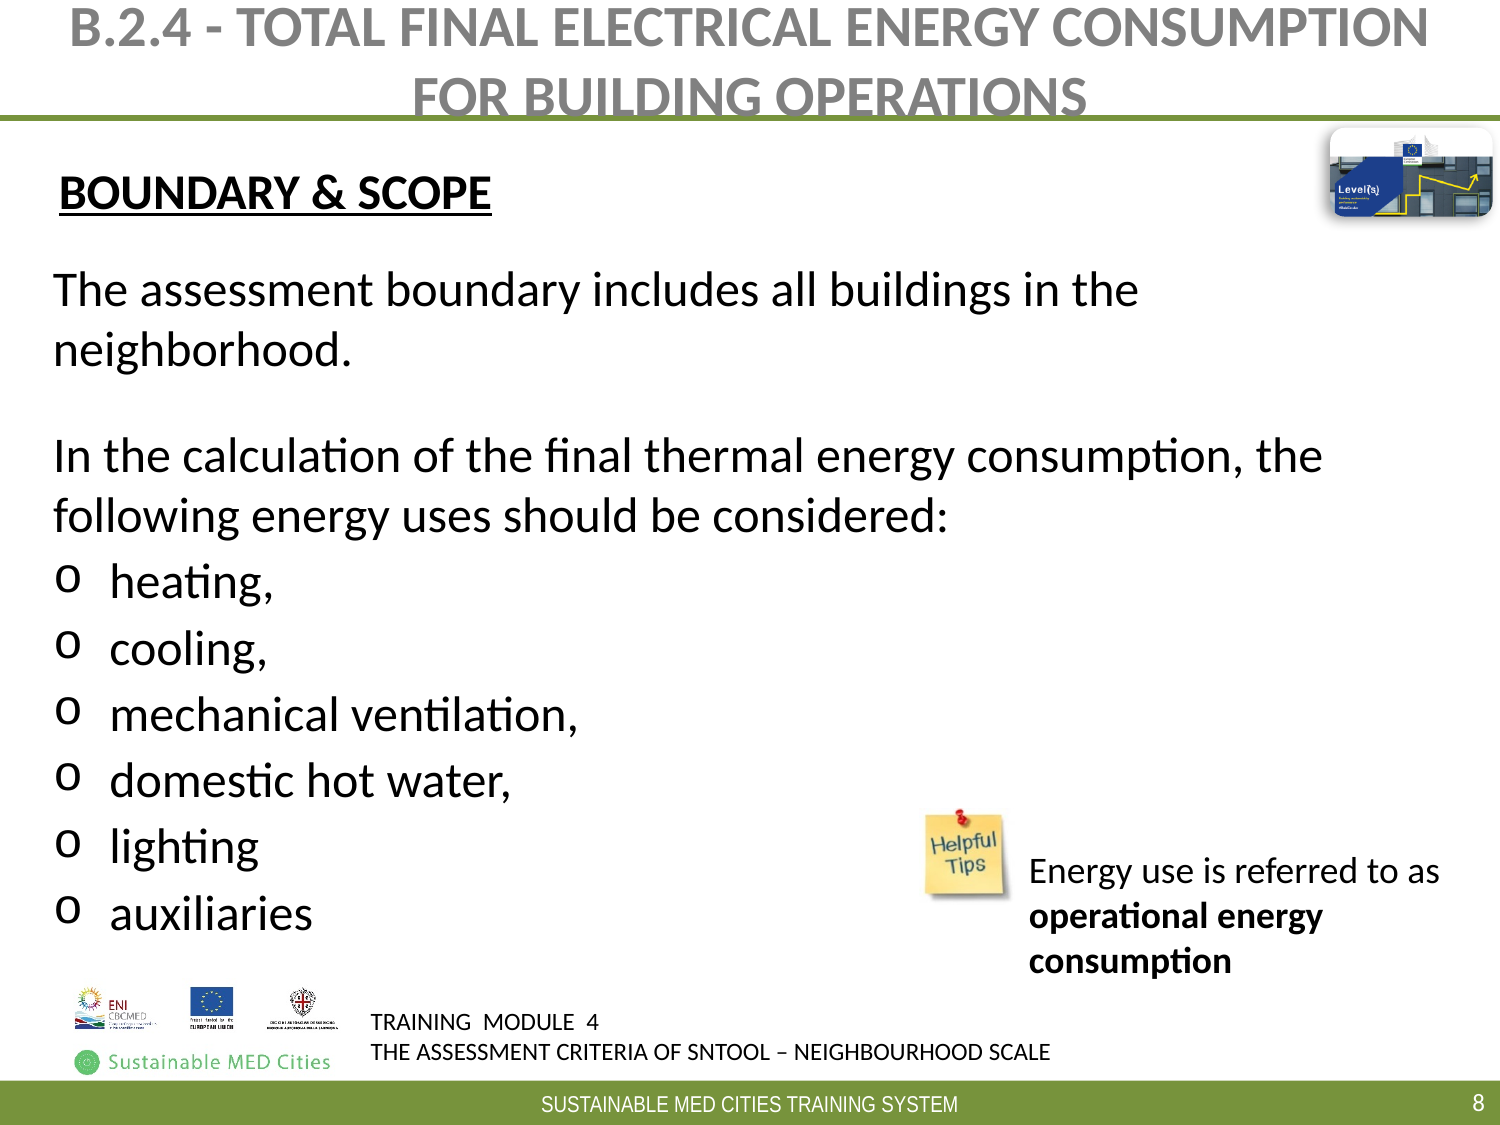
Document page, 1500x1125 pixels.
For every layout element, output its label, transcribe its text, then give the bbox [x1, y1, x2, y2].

list BOUNDARY & SCOPE [43, 152, 1425, 252]
picture [62, 978, 356, 1080]
slide_number 8 [1149, 1078, 1500, 1125]
text_box Energy use is referred to as operational energy consumption [1014, 838, 1462, 989]
text_box In the calculation of the final thermal energy consumption, the following energy uses should be considered: heating, cooling, mechanical ventilation, domestic hot water, lighting auxiliaries [38, 414, 1462, 828]
picture [919, 808, 1015, 905]
picture [1329, 127, 1493, 217]
title B.2.4 - TOTAL FINAL ELECTRICAL ENERGY CONSUMPTION FOR BUILDING OPERATIONS [0, 0, 1500, 117]
text_box The assessment boundary includes all buildings in the neighborhood. [38, 249, 1380, 384]
